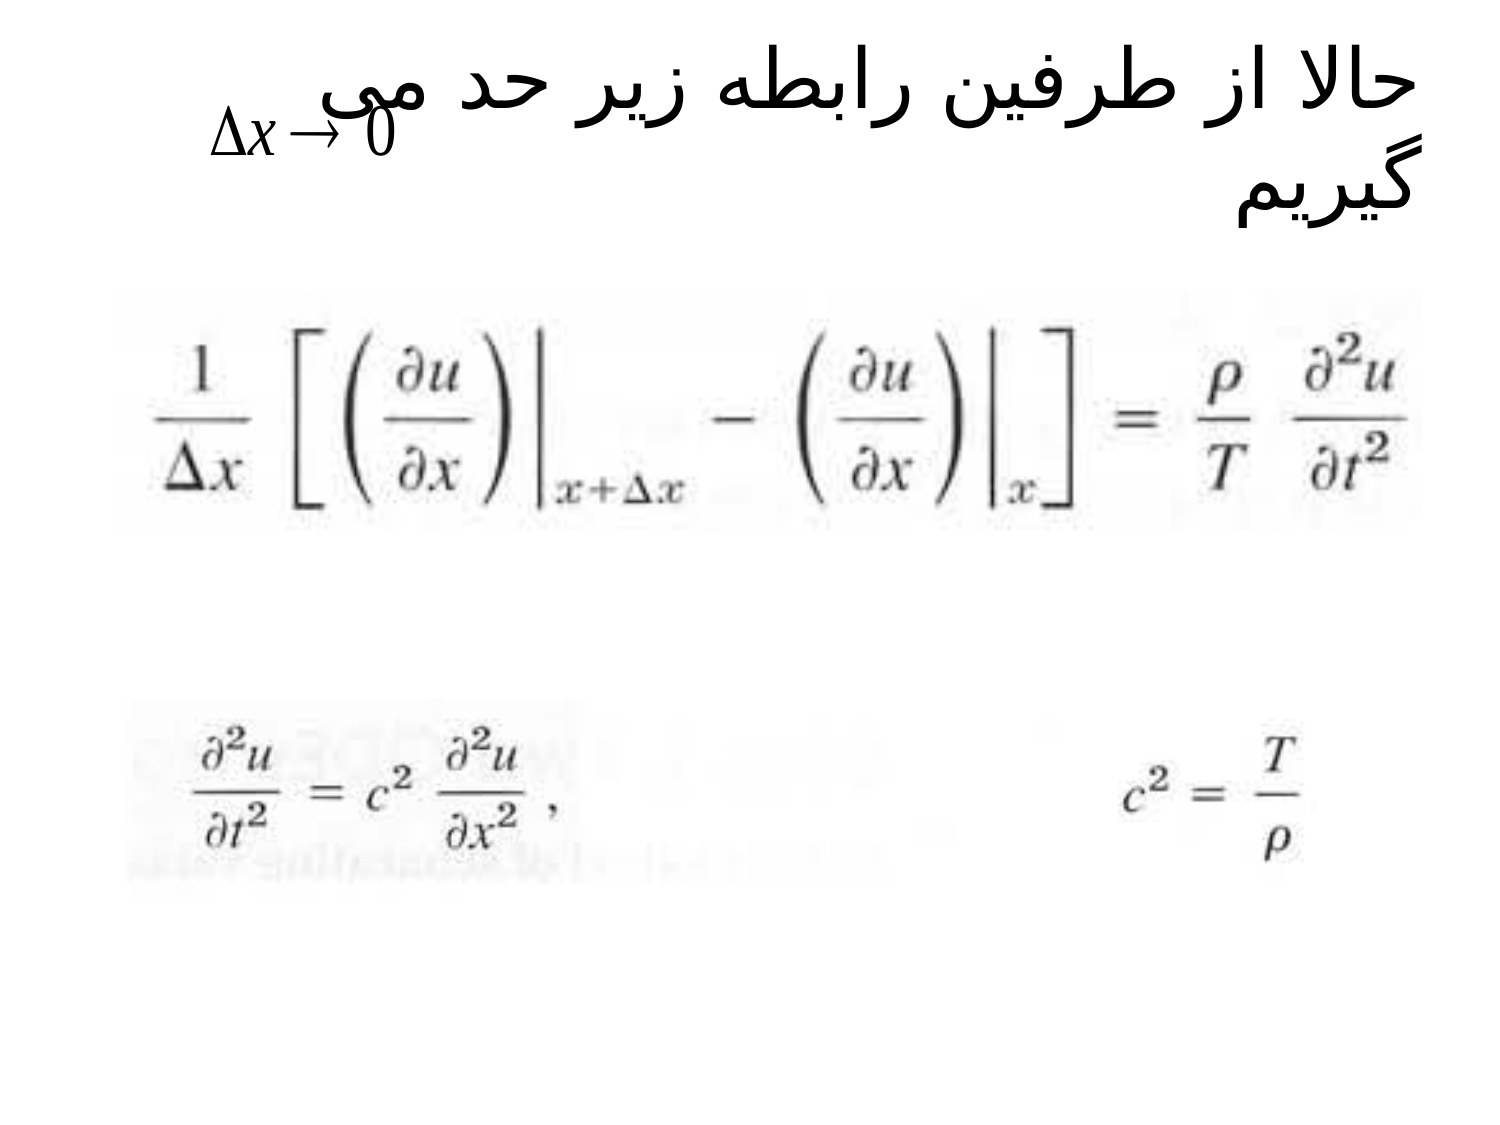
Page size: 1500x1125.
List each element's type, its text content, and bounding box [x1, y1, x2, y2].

picture [112, 287, 1422, 534]
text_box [199, 87, 406, 174]
title حالا از طرفین رابطه زیر حد می گیریم [87, 62, 1438, 188]
picture [125, 699, 1317, 901]
